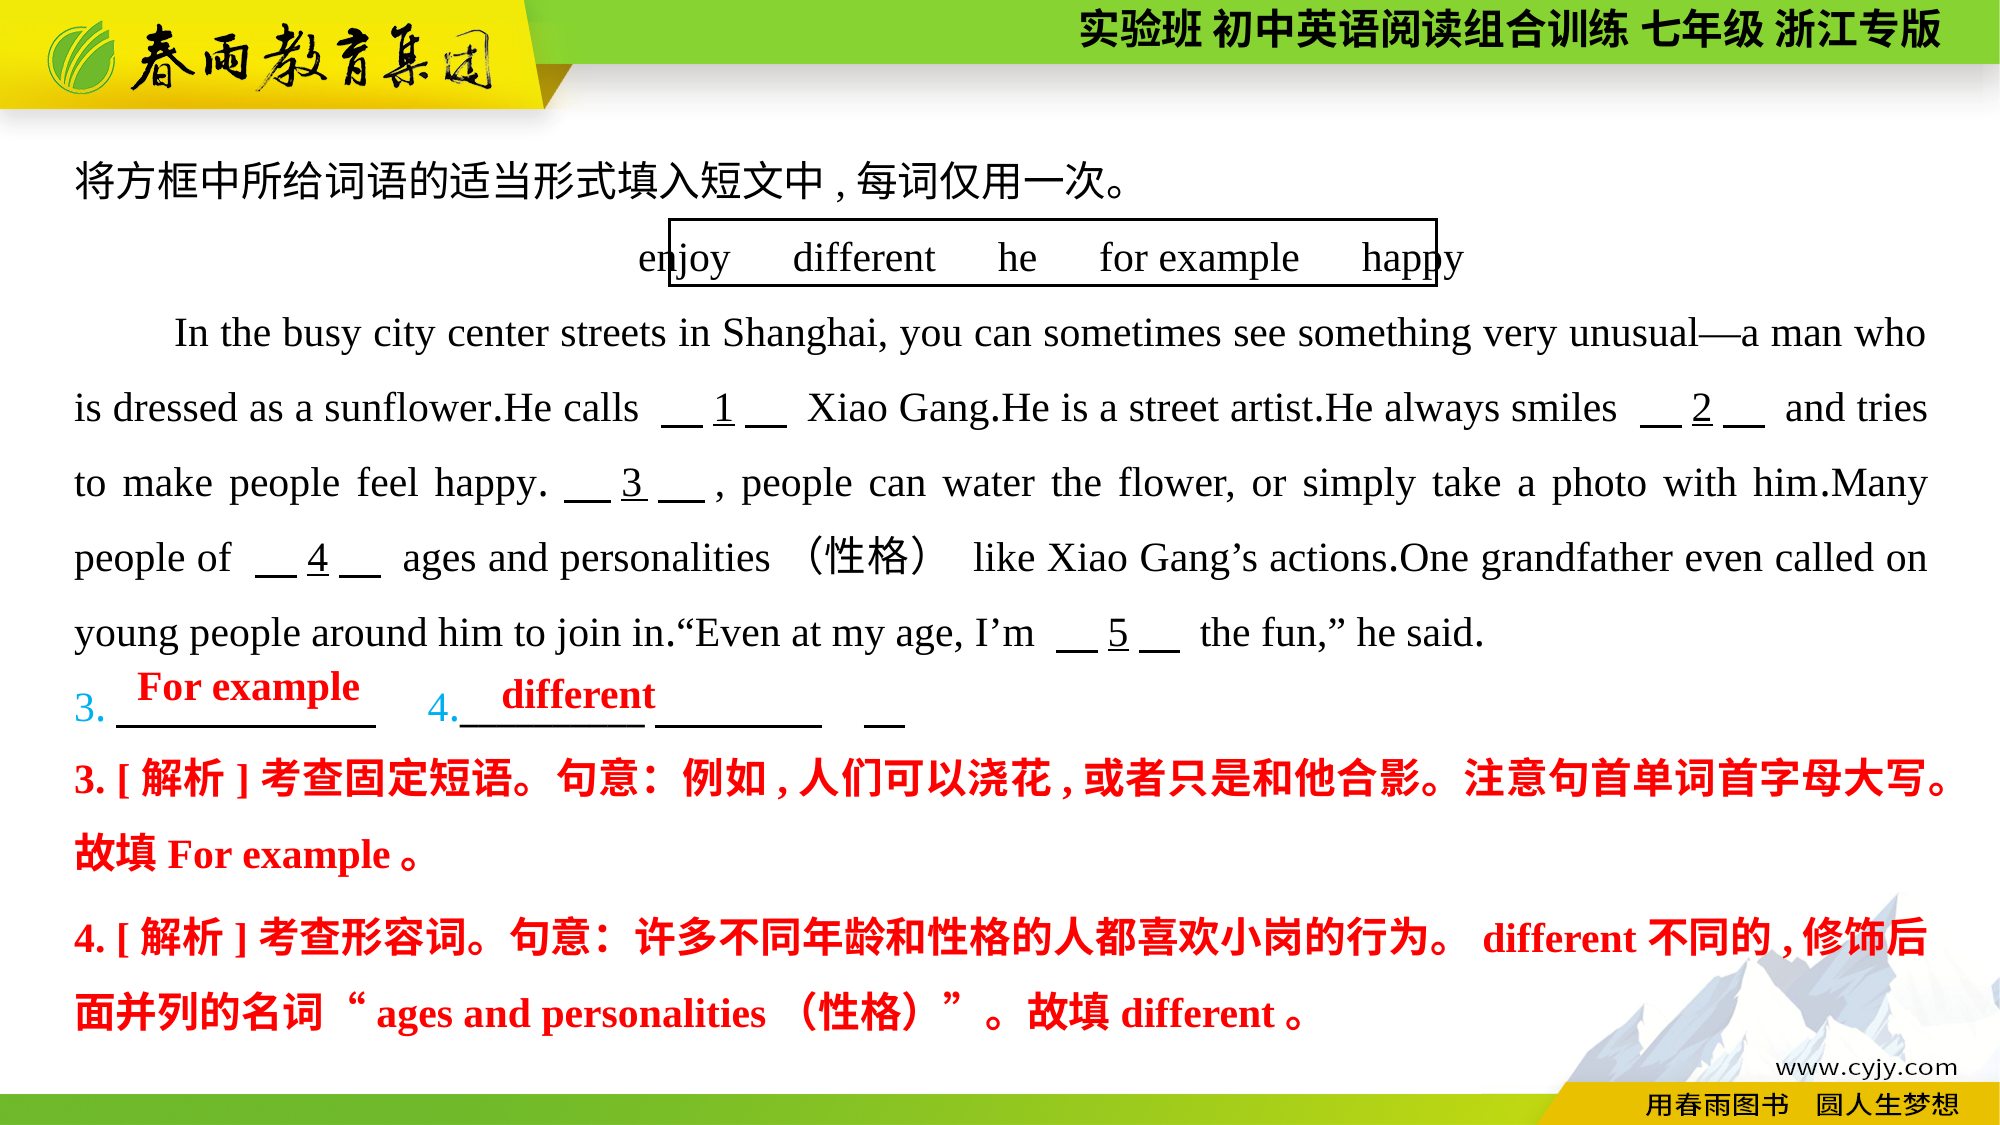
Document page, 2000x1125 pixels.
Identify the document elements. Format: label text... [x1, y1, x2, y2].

text_box 4. [解析]考查形容词。句意：许多不同年龄和性格的人都喜欢小岗的行为。different不同的,修饰后面并列的名词“ages and personalities（性格）”。故填different。 [59, 877, 1944, 1043]
text_box different [486, 658, 671, 719]
text_box [669, 219, 1437, 286]
text_box For example [122, 651, 376, 717]
text_box 3. [解析]考查固定短语。句意：例如,人们可以浇花,或者只是和他合影。注意句首单词首字母大写。故填For example。 [59, 719, 1944, 877]
list 将方框中所给词语的适当形式填入短文中,每词仅用一次。 enjoy different he for example happy In the busy city center streets in Shanghai, you can sometimes see something very unusual—a man who is dressed as a sunflower.He calls 1 Xiao Gang.He is a street artist.He always smiles 2 and tries to make people feel happy. 3 , people can water the flower, or simply take a photo with him.Many people of 4 ages and personalities（性格） like Xiao Gang’s actions.One grandfather even called on young people around him to join in.“Even at my age, I’m 5 the fun,” he said. 3. 4.__________ [59, 122, 1944, 719]
picture [0, 0, 2000, 1125]
